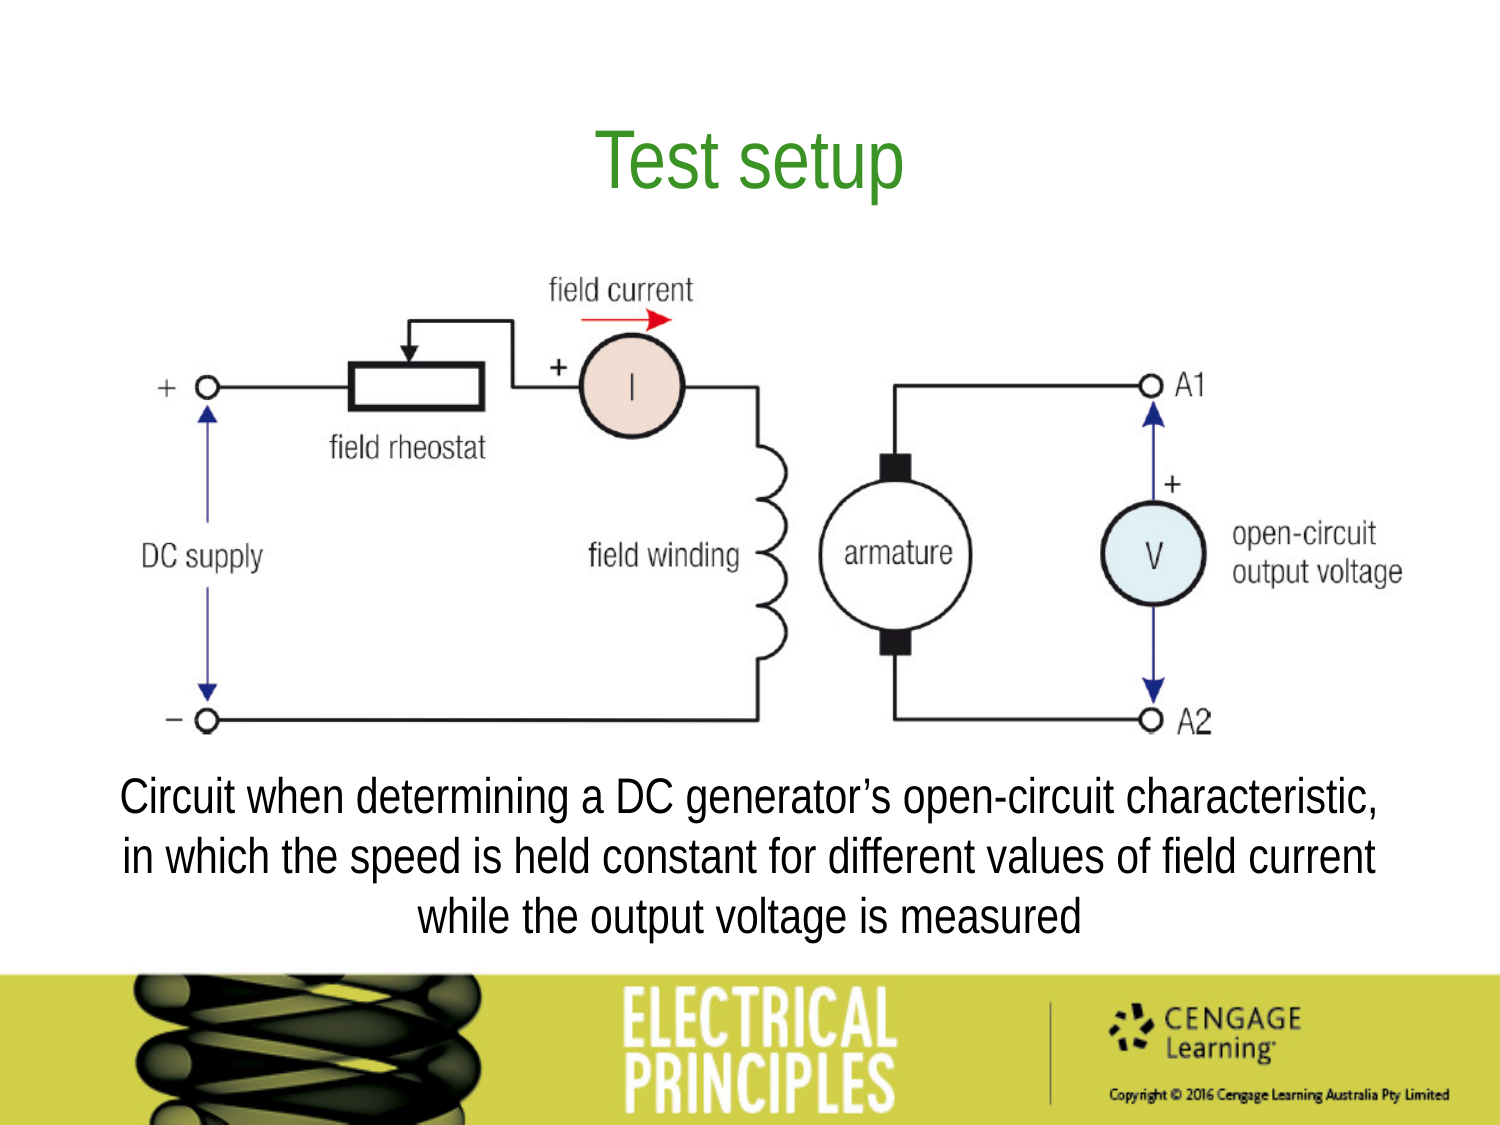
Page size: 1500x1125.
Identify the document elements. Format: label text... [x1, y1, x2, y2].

text_box Circuit when determining a DC generator’s open-circuit characteristic, in which the speed is held constant for different values of field current while the output voltage is measured [100, 755, 1400, 951]
picture [0, 207, 1500, 1125]
title Test setup [0, 0, 1500, 207]
